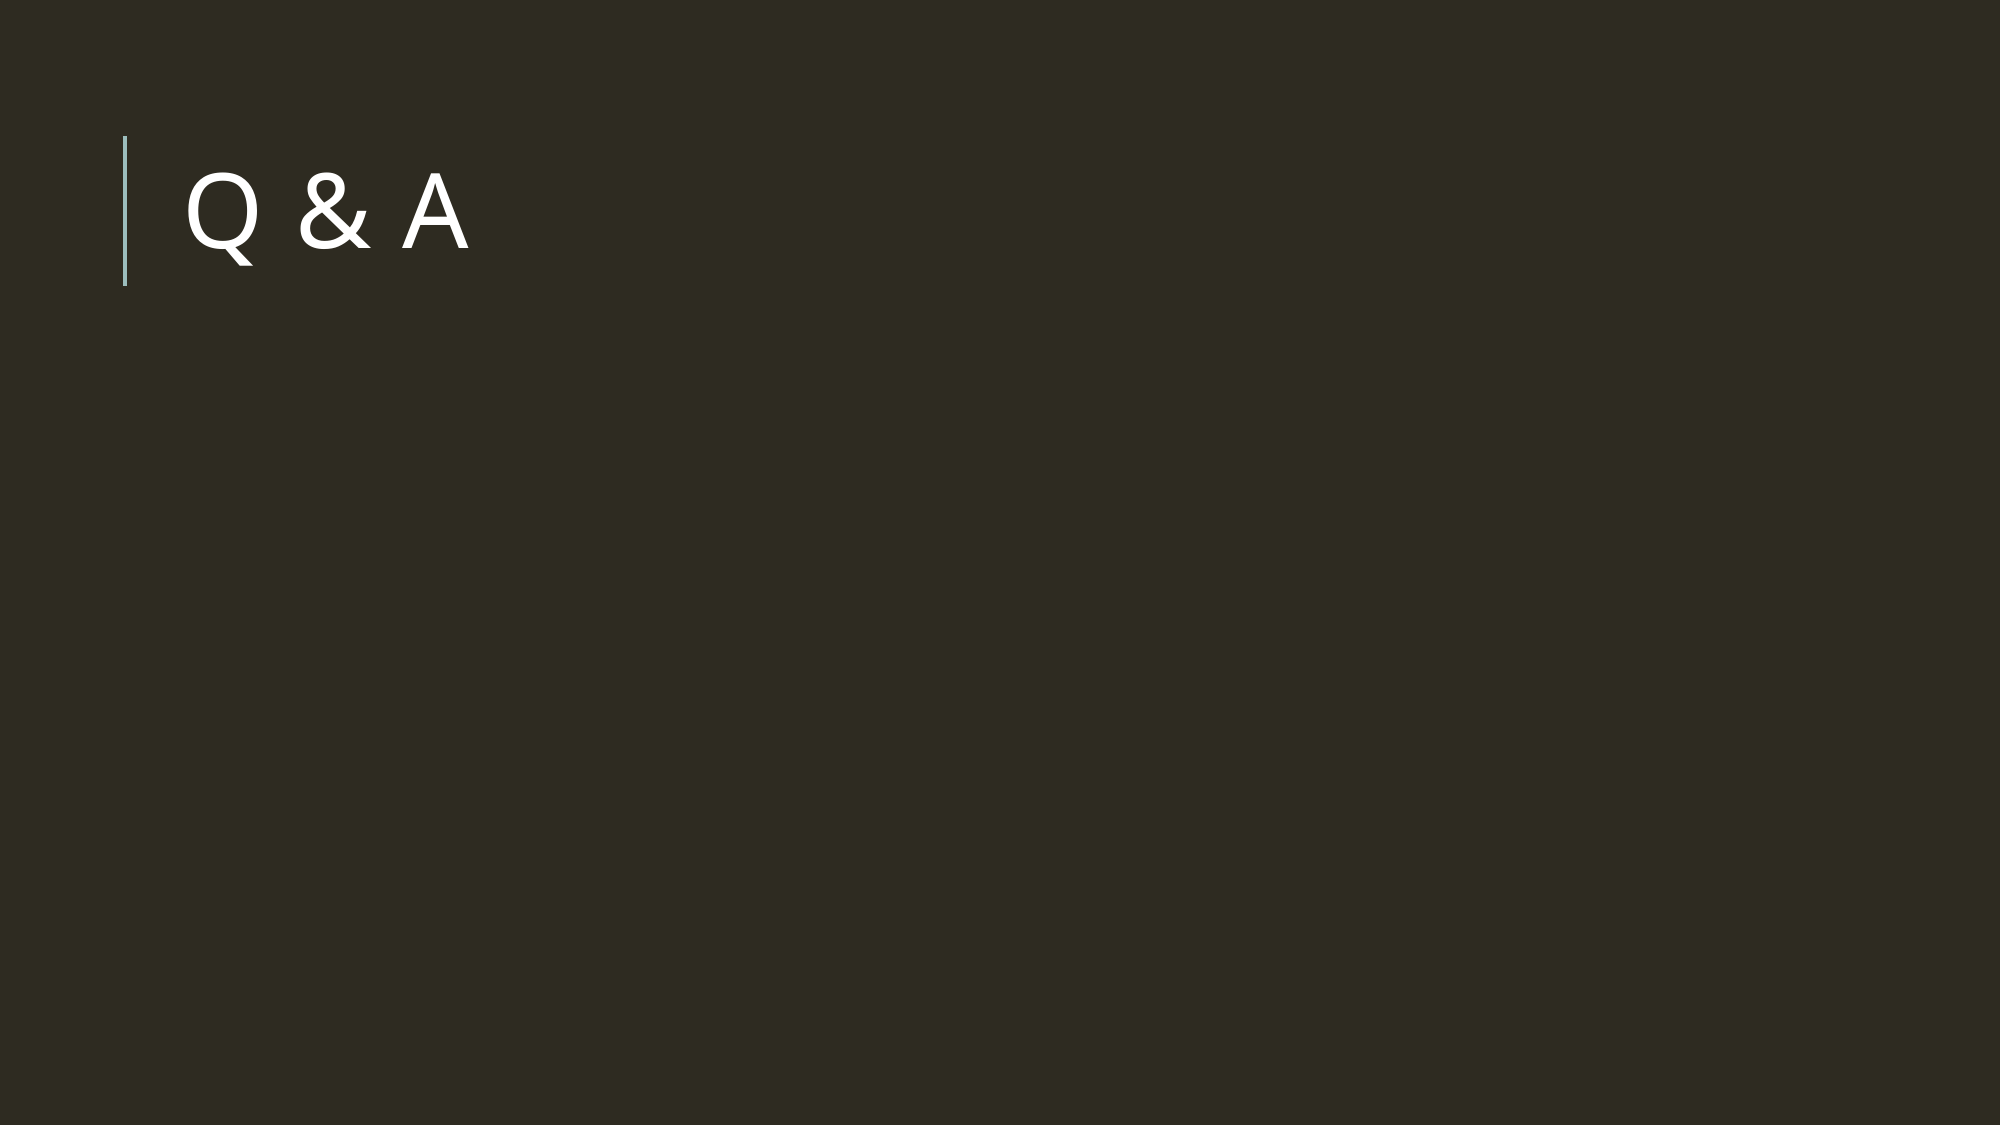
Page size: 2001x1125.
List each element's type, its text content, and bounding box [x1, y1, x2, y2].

title Q & A [168, 96, 1763, 342]
